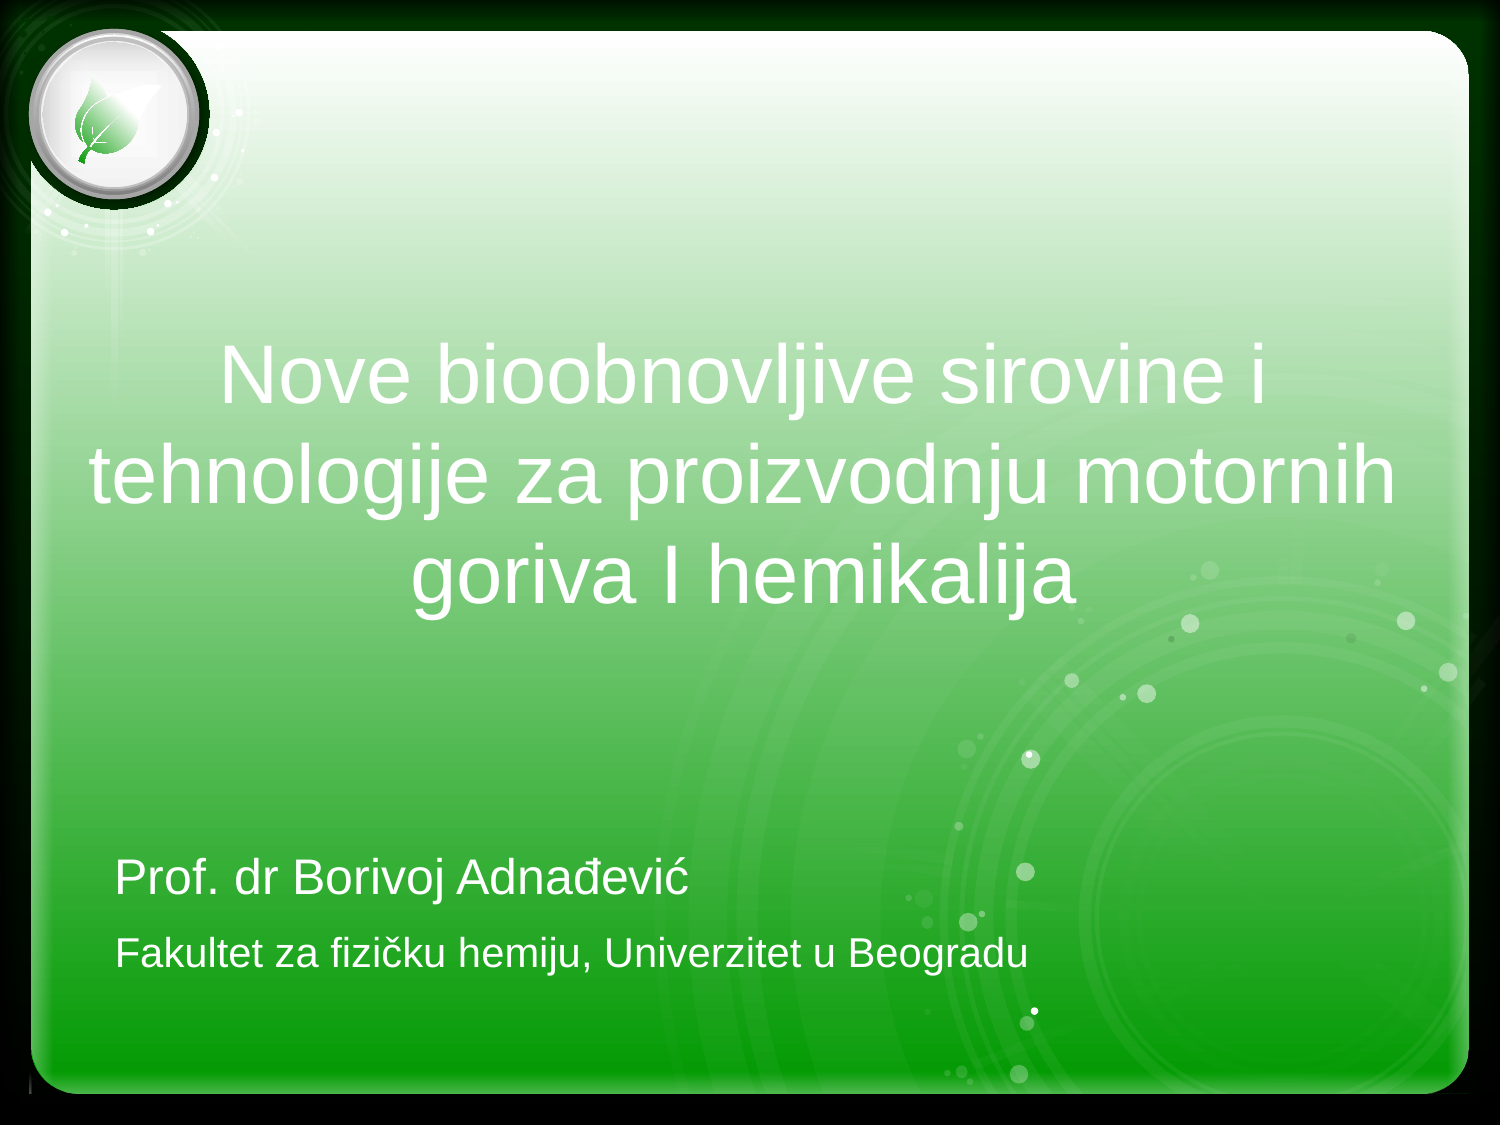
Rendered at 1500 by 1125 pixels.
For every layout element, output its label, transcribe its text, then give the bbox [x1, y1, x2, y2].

text_box Nove bioobnovljive sirovine i tehnologije za proizvodnju motornih goriva I hemikalija [0, 312, 1488, 628]
text_box Prof. dr Borivoj Adnađević Fakultet za fizičku hemiju, Univerzitet u Beogradu [99, 837, 1113, 984]
